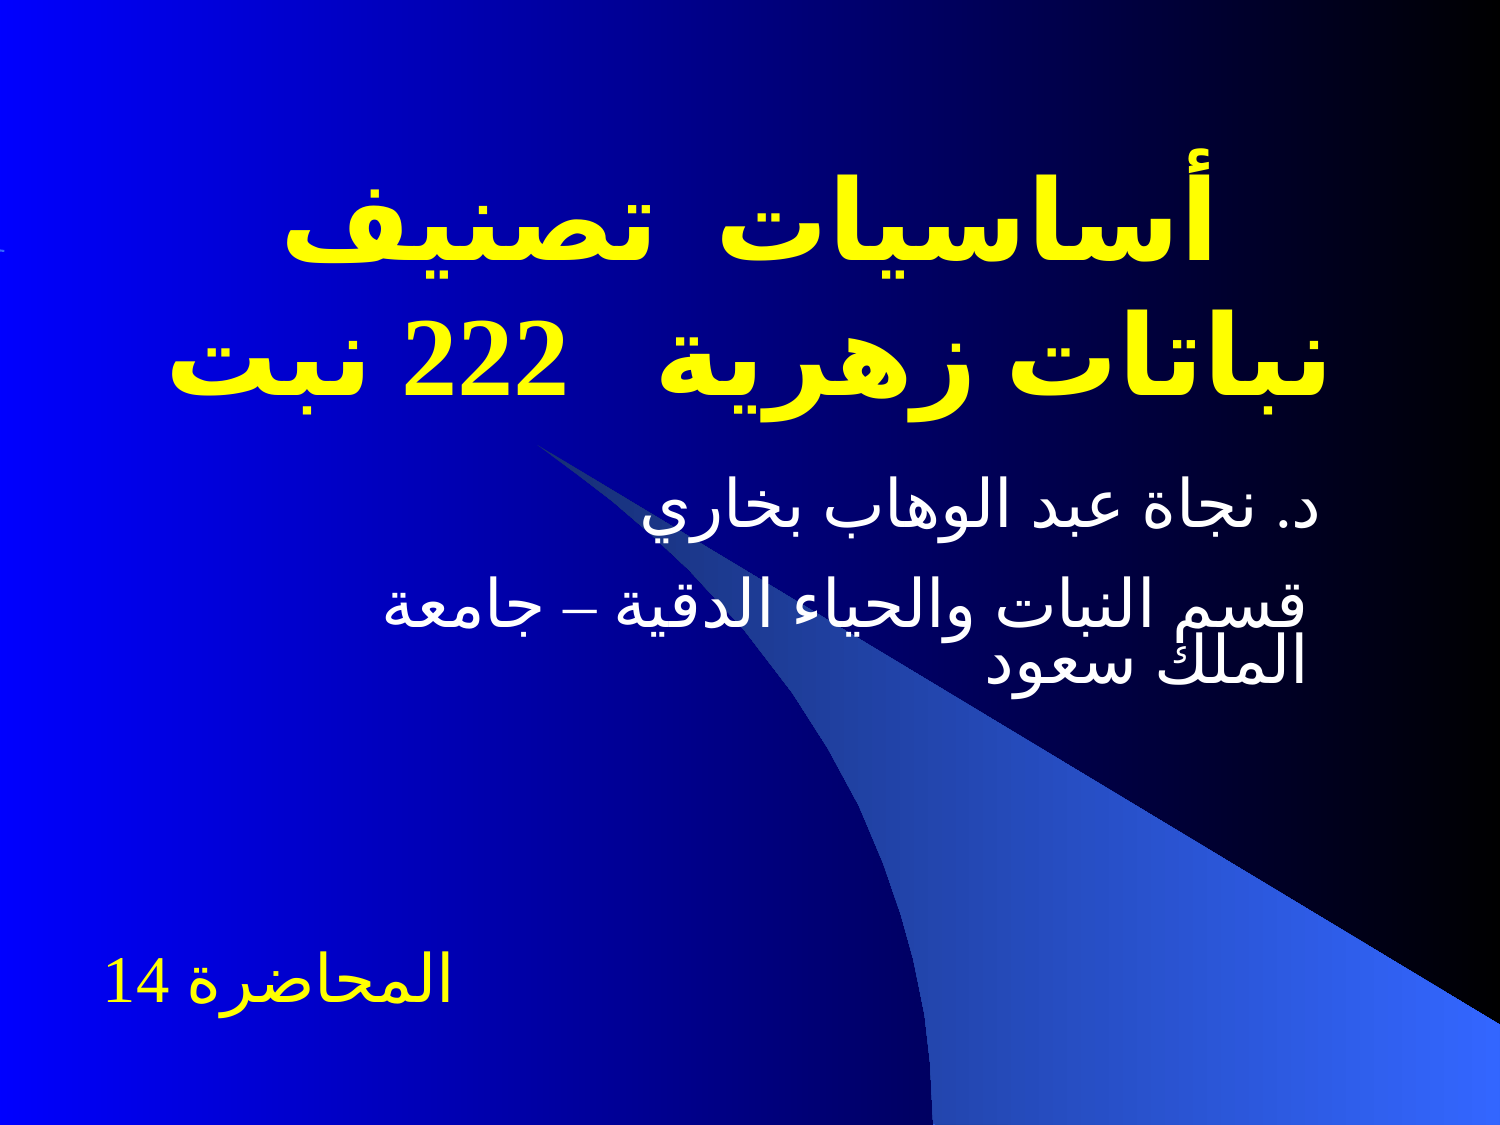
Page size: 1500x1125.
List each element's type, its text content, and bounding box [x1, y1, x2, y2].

text_box قسم النبات والحياء الدقية – جامعة الملك سعود [274, 574, 1325, 650]
title أساسيات تصنيف نباتات زهرية 222 نبت [124, 112, 1376, 426]
text_box المحاضرة 14 [87, 949, 513, 1025]
subtitle د. نجاة عبد الوهاب بخاري [412, 474, 1338, 551]
